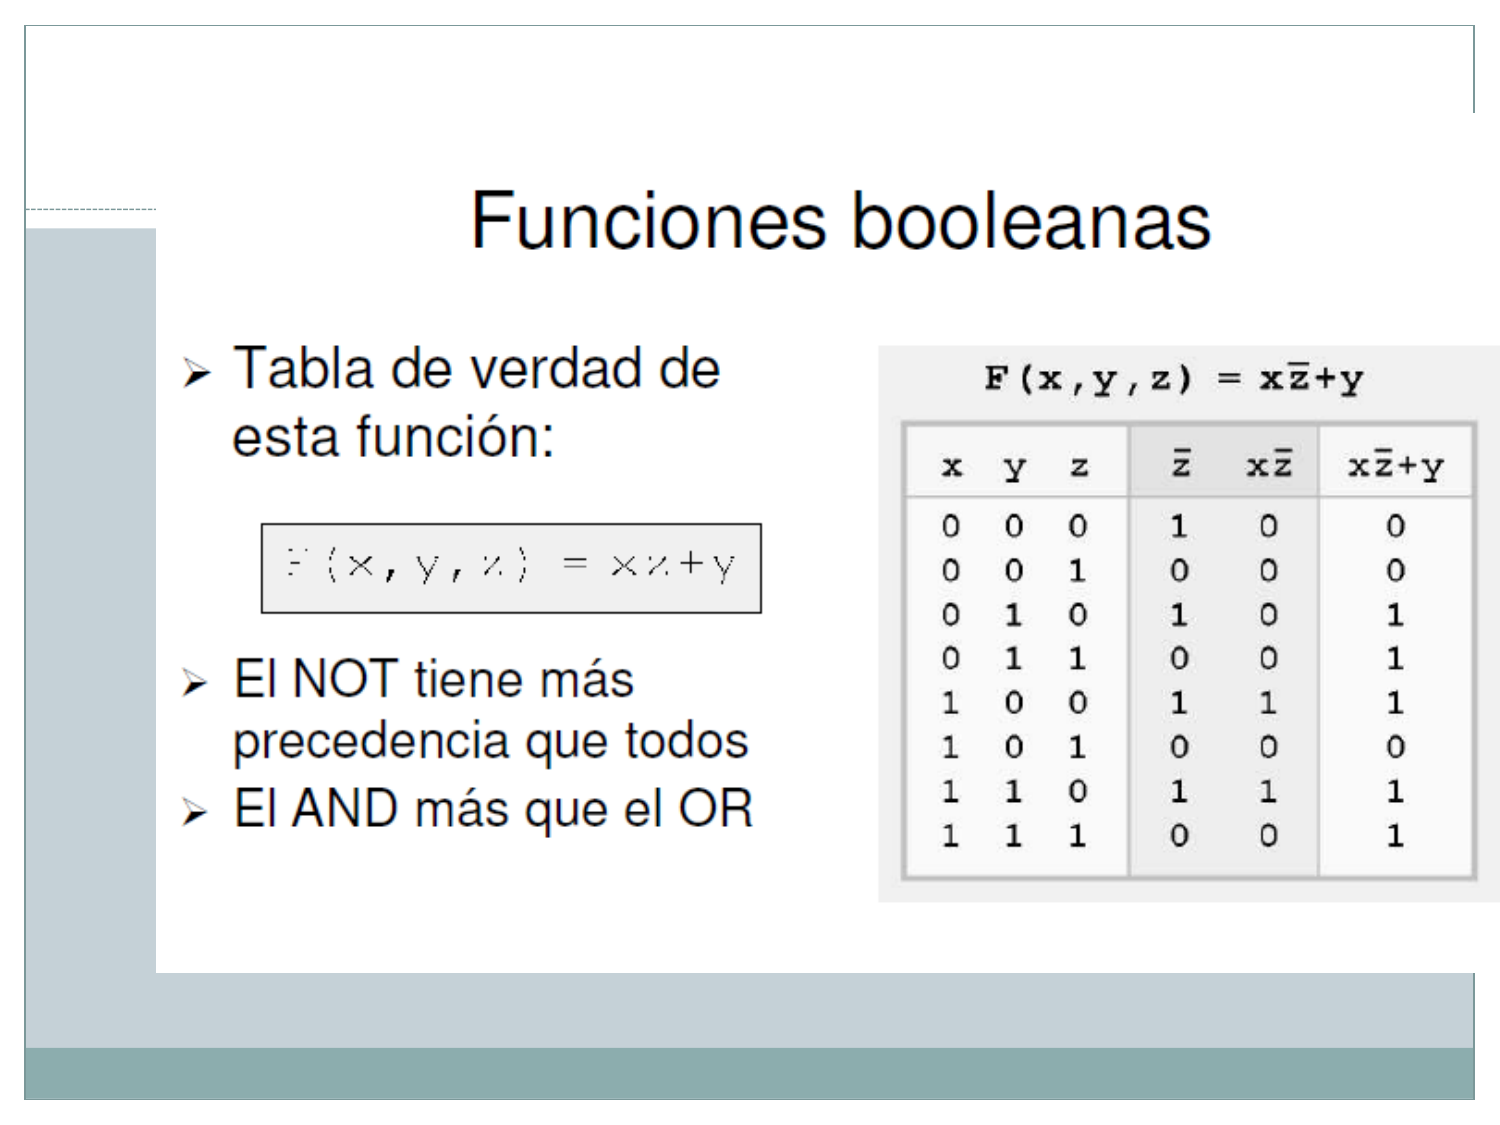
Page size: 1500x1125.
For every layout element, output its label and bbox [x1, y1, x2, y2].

picture [156, 113, 1500, 974]
